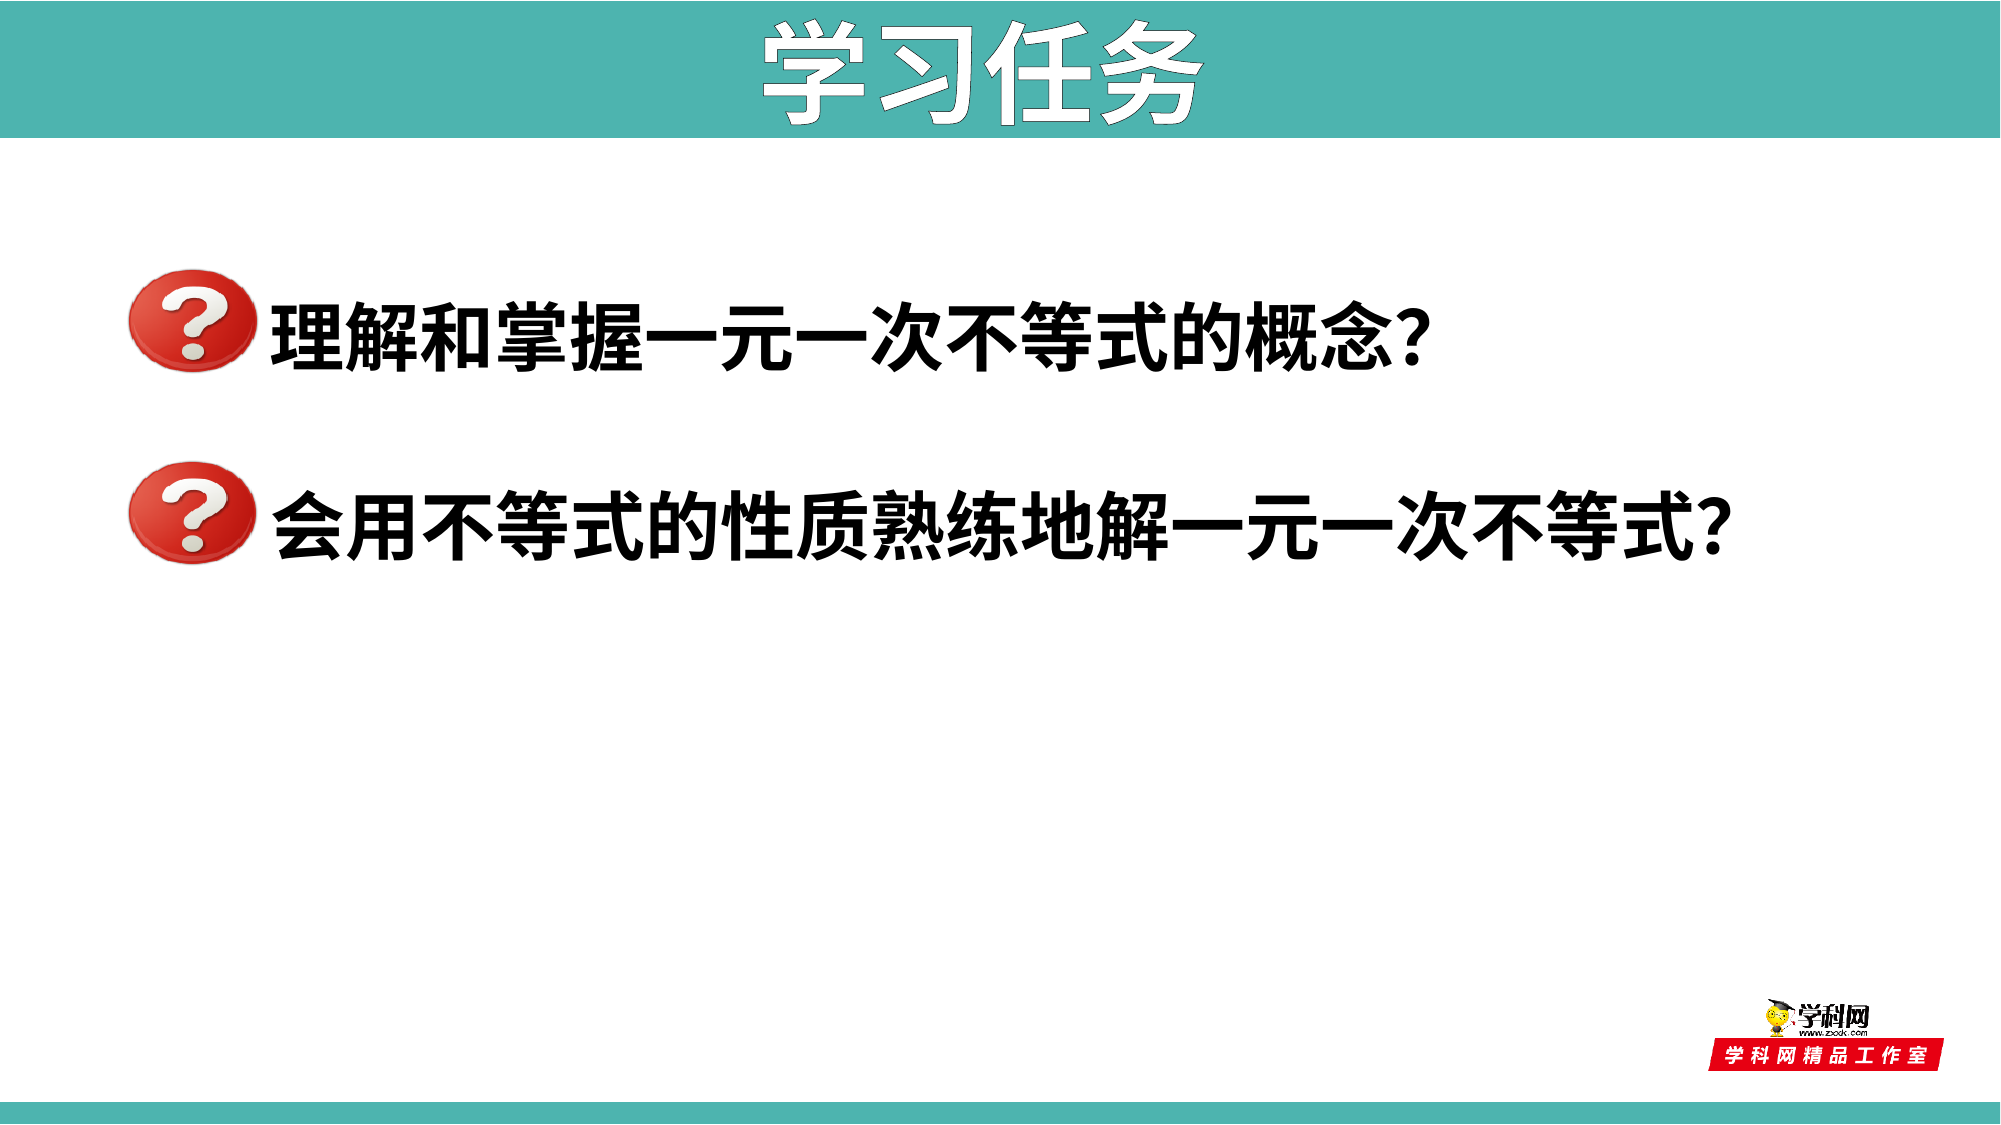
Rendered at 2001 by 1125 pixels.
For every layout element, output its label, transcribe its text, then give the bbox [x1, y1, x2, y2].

text_box 会用不等式的性质熟练地解一元一次不等式？ [255, 445, 1977, 578]
picture [0, 1, 2001, 1124]
text_box 理解和掌握一元一次不等式的概念？ [254, 256, 1579, 389]
text_box 学习任务 [742, 0, 1223, 146]
